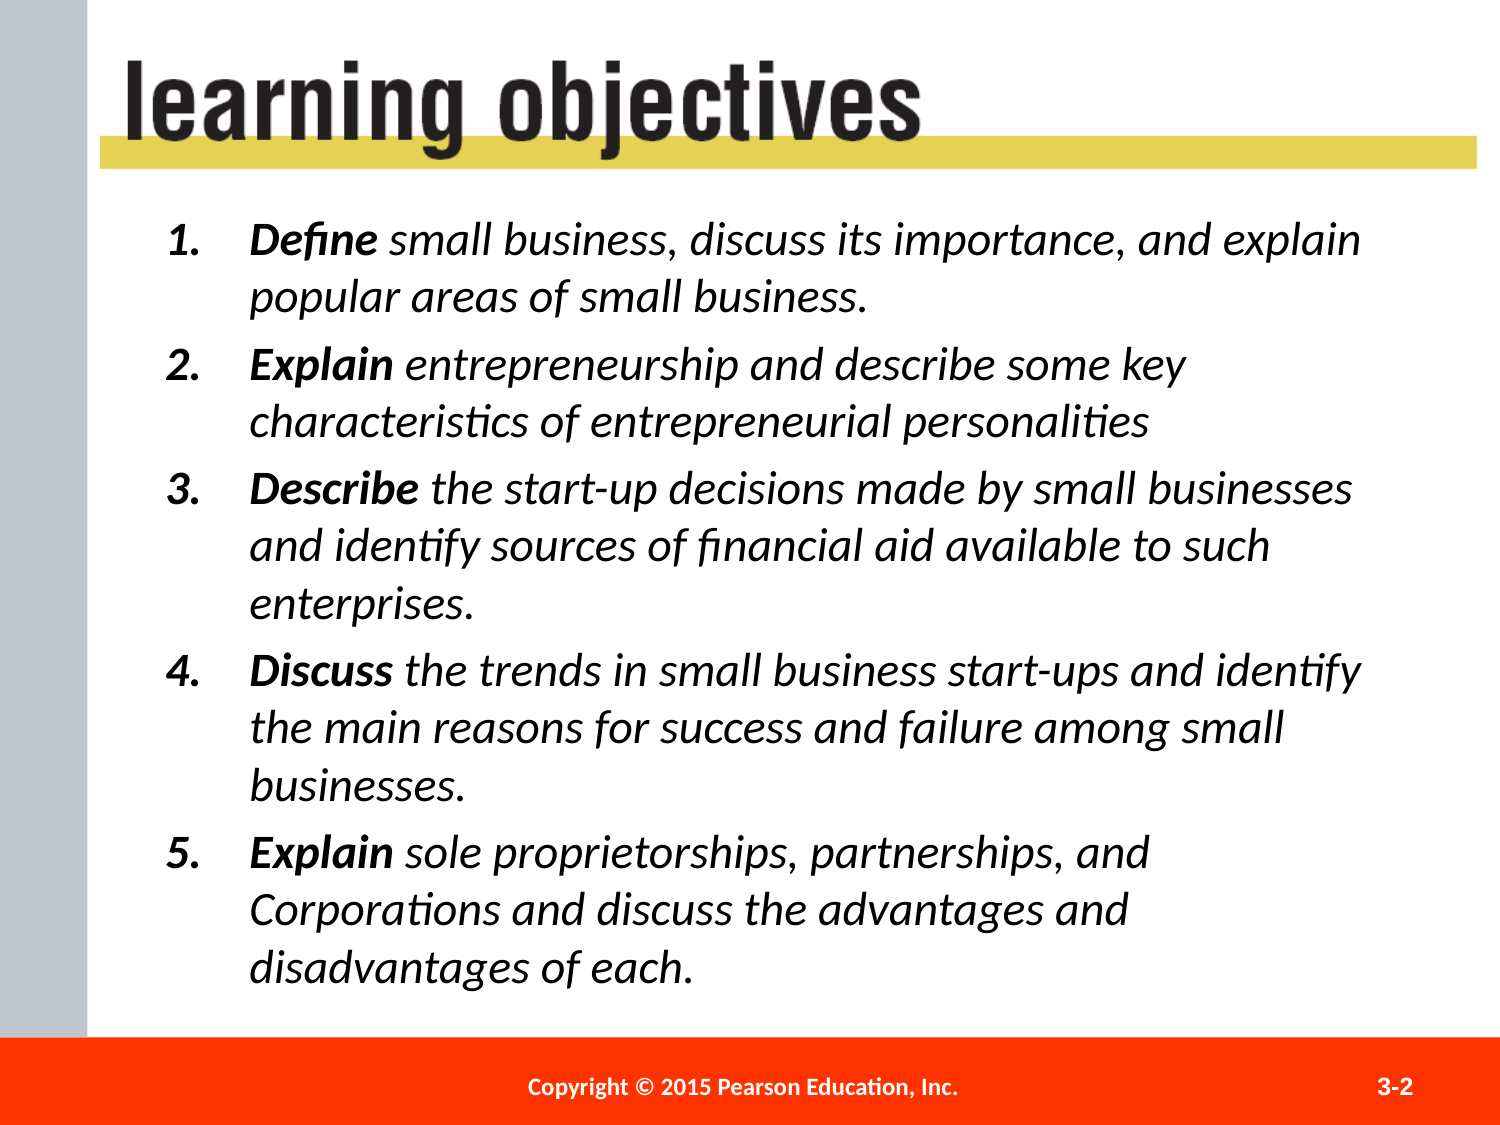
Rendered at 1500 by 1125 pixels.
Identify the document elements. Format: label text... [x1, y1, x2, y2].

list Define small business, discuss its importance, and explain popular areas of small business. Explain entrepreneurship and describe some key characteristics of entrepreneurial personalities Describe the start-up decisions made by small businesses and identify sources of financial aid available to such enterprises. Discuss the trends in small business start-ups and identify the main reasons for success and failure among small businesses. Explain sole proprietorships, partnerships, and Corporations and discuss the advantages and disadvantages of each. [149, 199, 1413, 976]
